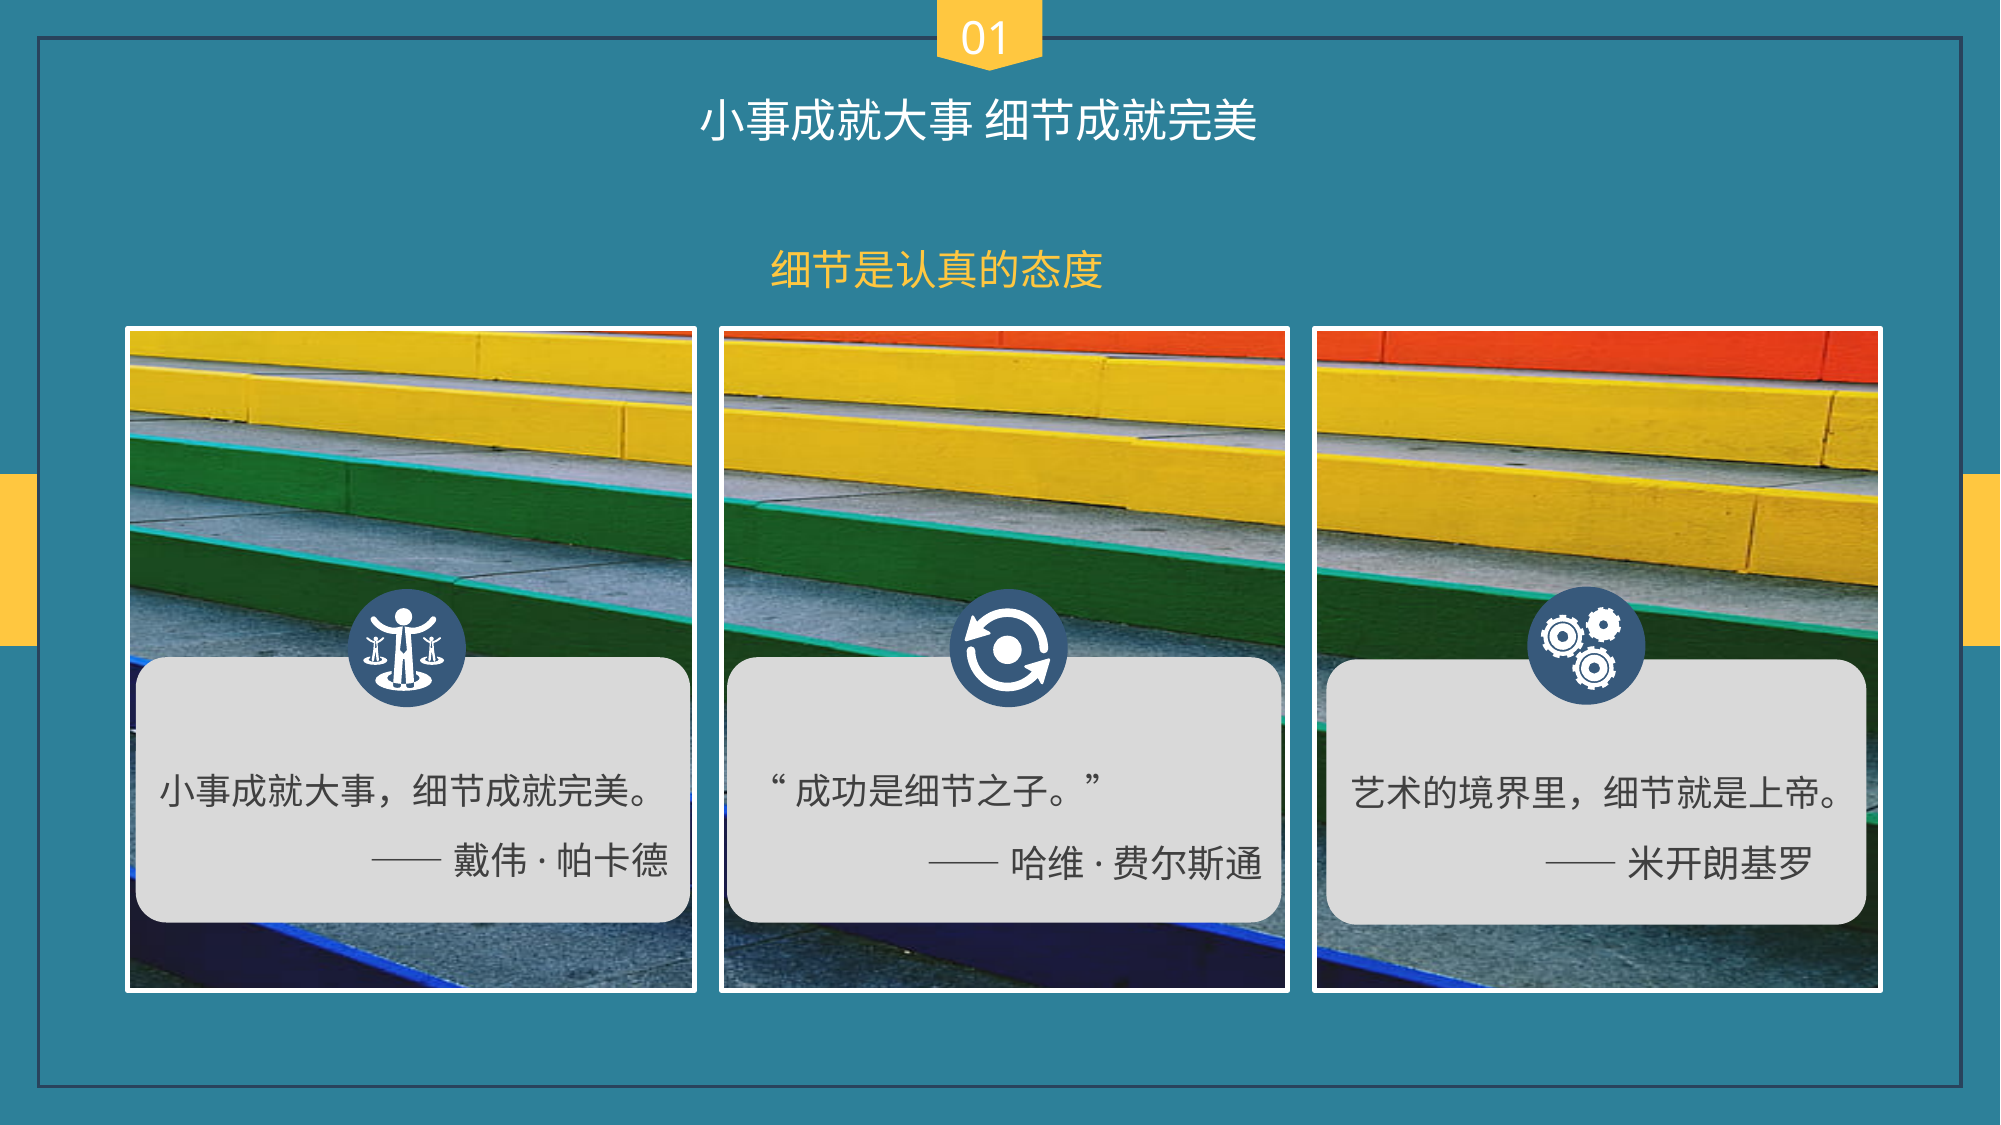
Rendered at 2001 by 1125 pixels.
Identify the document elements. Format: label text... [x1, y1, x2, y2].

text_box 细节是认真的态度 [741, 192, 1262, 328]
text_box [1326, 586, 1899, 954]
picture [127, 328, 1881, 991]
text_box 小事成就大事 细节成就完美 [684, 84, 1315, 155]
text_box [135, 589, 726, 950]
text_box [937, 0, 1058, 72]
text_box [726, 588, 1312, 954]
